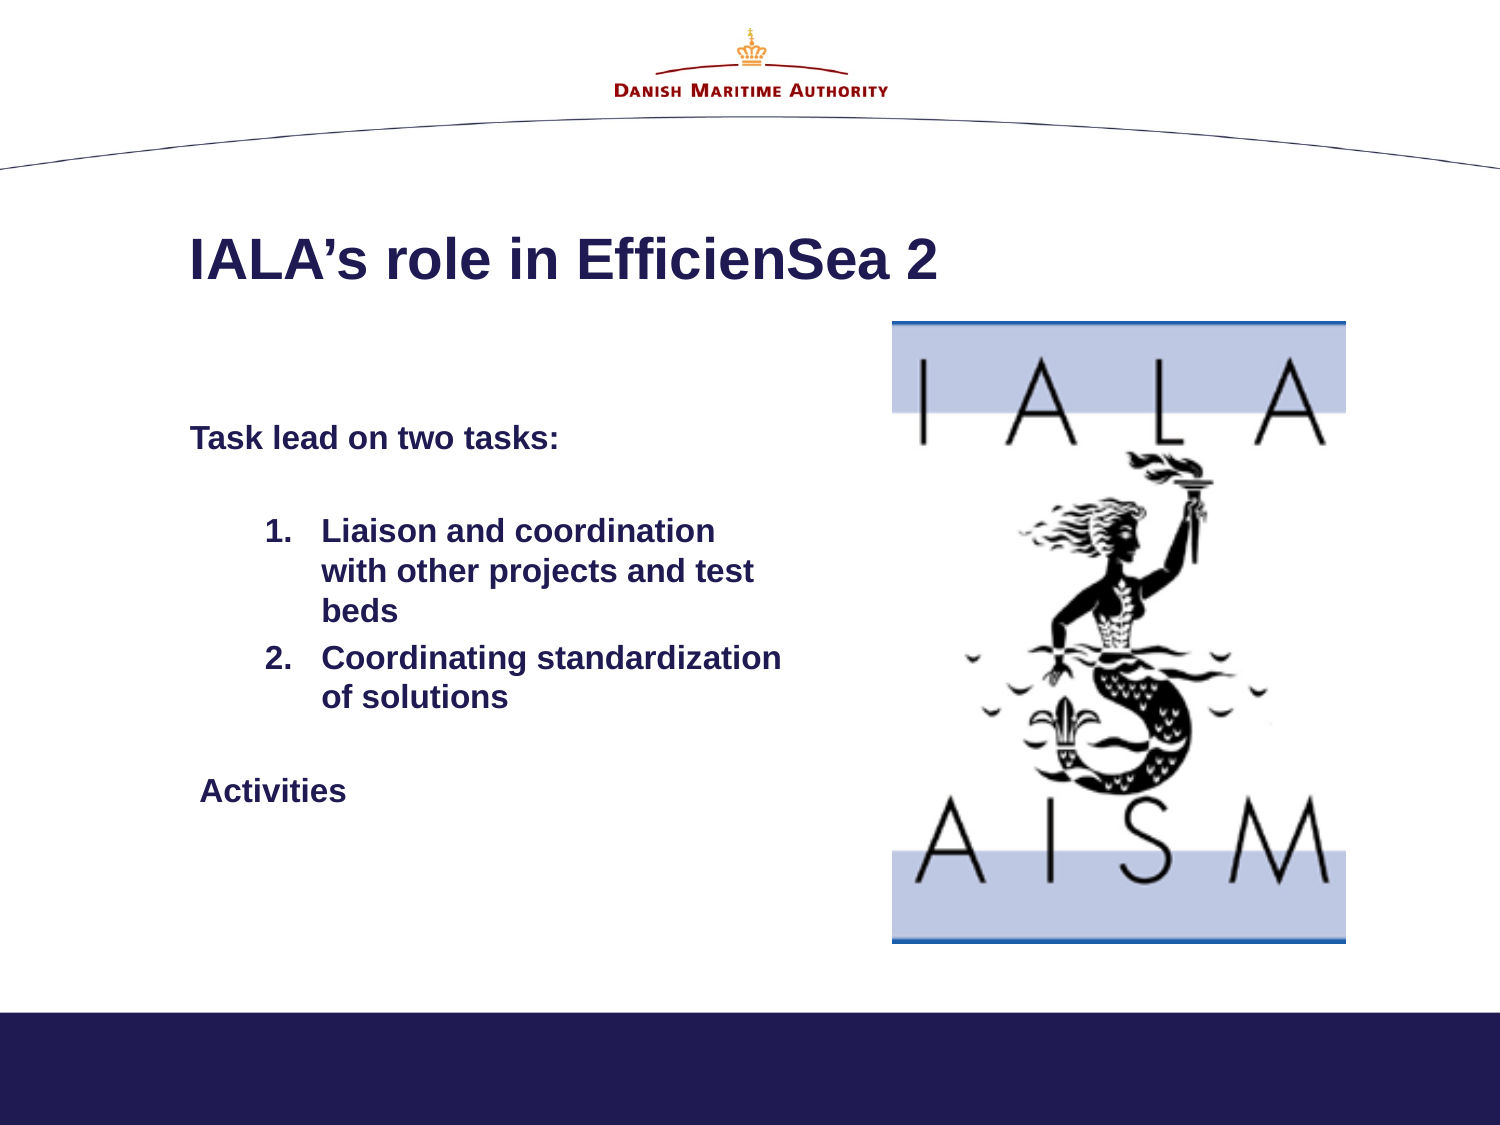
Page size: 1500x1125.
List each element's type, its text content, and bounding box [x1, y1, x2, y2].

title IALA’s role in EfficienSea 2 [174, 224, 1388, 288]
list Task lead on two tasks: Liaison and coordination with other projects and test beds Coordinating standardization of solutions Activities [174, 361, 806, 963]
picture [892, 321, 1346, 944]
picture [0, 28, 1500, 184]
